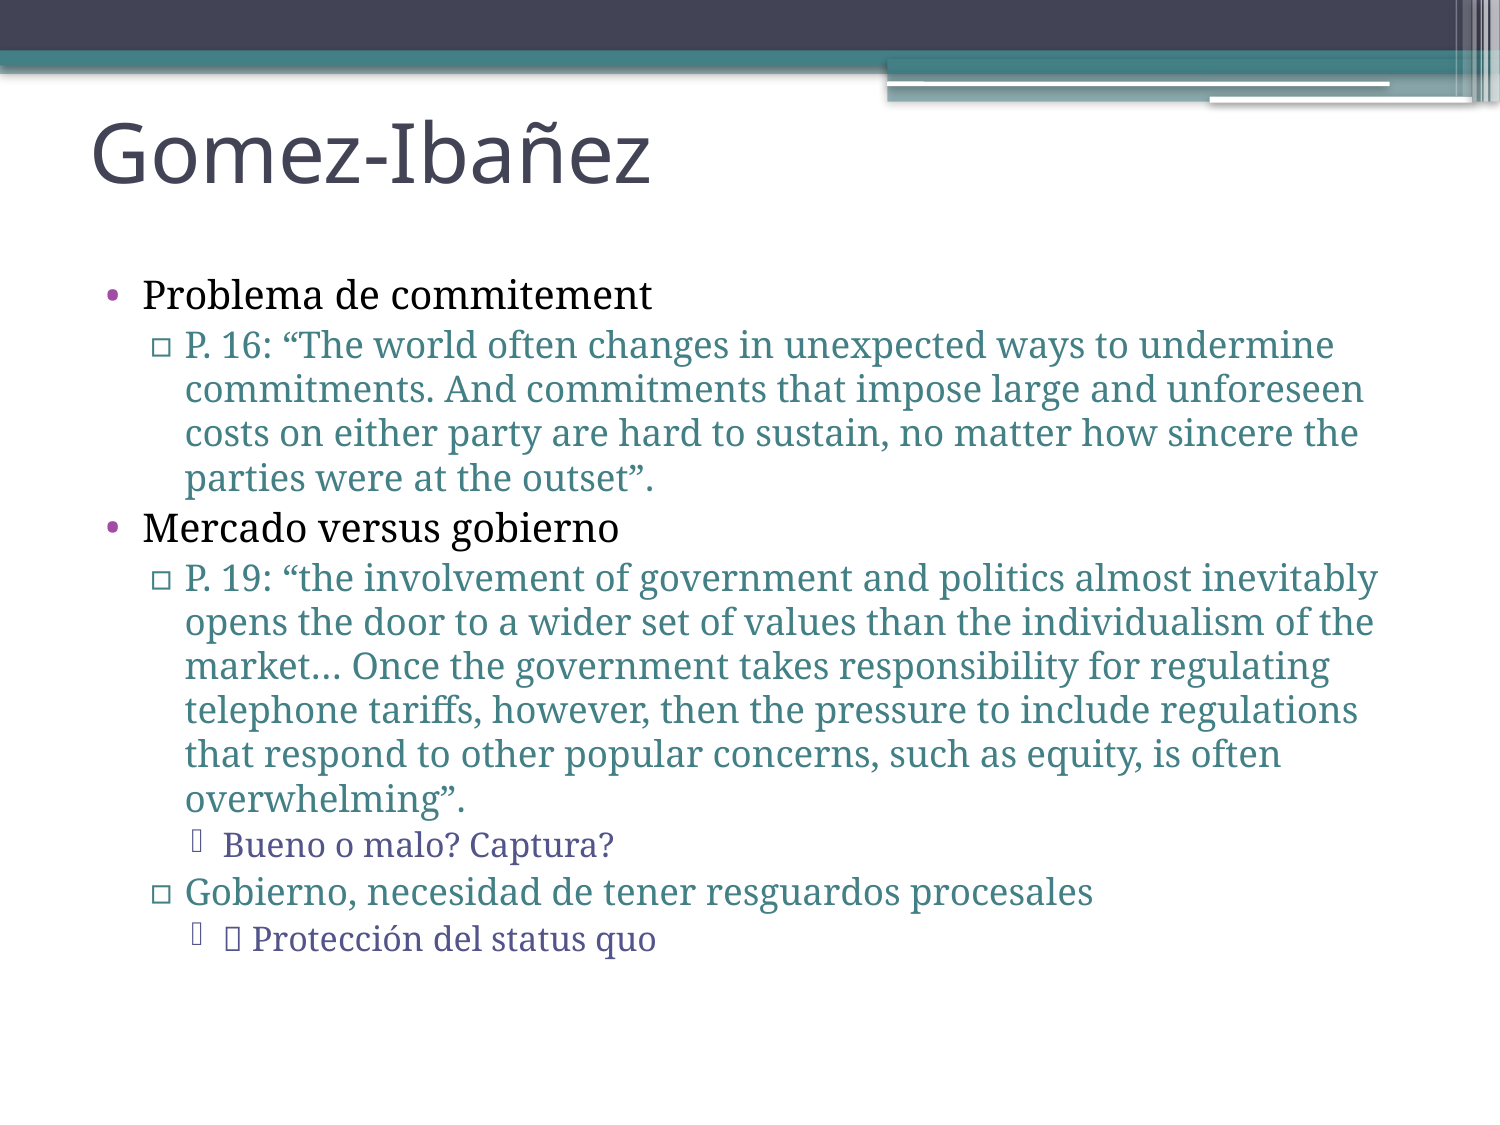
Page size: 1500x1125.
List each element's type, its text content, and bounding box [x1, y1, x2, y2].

list Problema de commitement P. 16: “The world often changes in unexpected ways to undermine commitments. And commitments that impose large and unforeseen costs on either party are hard to sustain, no matter how sincere the parties were at the outset”. Mercado versus gobierno P. 19: “the involvement of government and politics almost inevitably opens the door to a wider set of values than the individualism of the market… Once the government takes responsibility for regulating telephone tariffs, however, then the pressure to include regulations that respond to other popular concerns, such as equity, is often overwhelming”. Bueno o malo? Captura? Gobierno, necesidad de tener resguardos procesales  Protección del status quo [75, 262, 1425, 972]
title Gomez-Ibañez [75, 62, 1425, 238]
